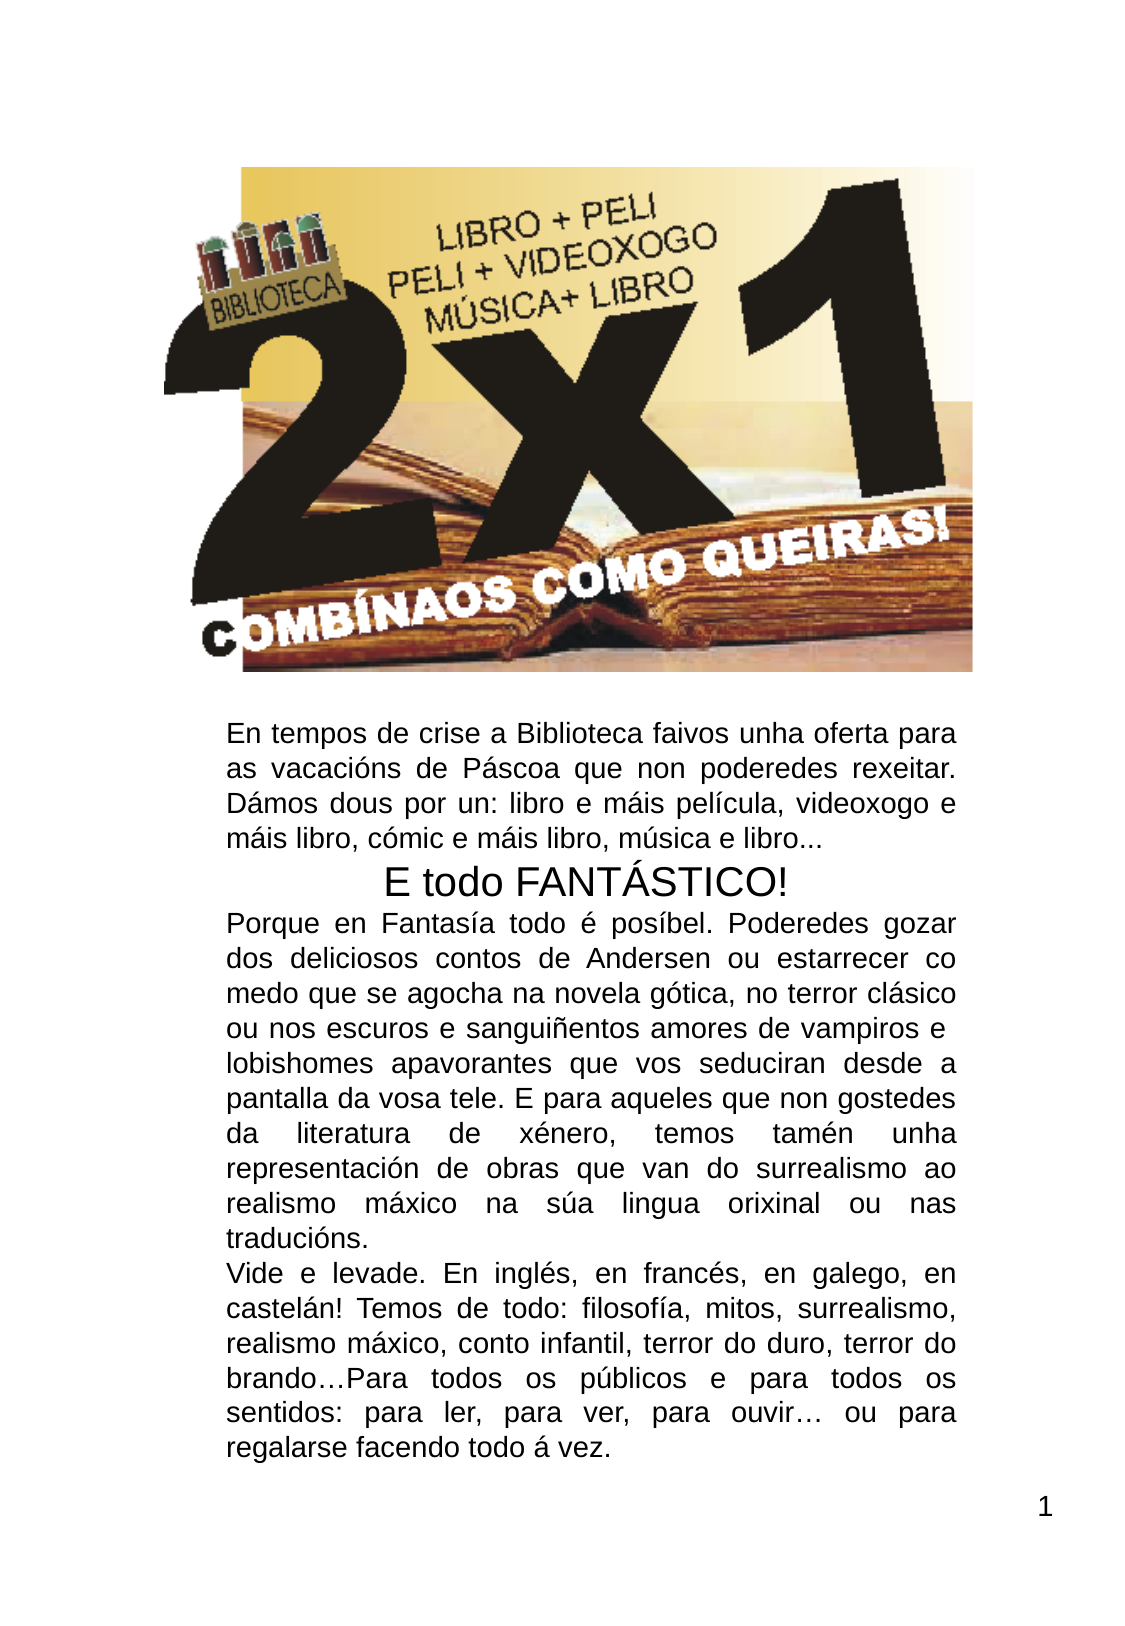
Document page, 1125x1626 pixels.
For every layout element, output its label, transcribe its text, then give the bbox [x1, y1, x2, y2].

subtitle En tempos de crise a Biblioteca faivos unha oferta para as vacacións de Páscoa que non poderedes rexeitar. Dámos dous por un: libro e máis película, videoxogo e máis libro, cómic e máis libro, música e libro... E todo FANTÁSTICO! Porque en Fantasía todo é posíbel. Poderedes gozar dos deliciosos contos de Andersen ou estarrecer co medo que se agocha na novela gótica, no terror clásico ou nos escuros e sanguiñentos amores de vampiros e lobishomes apavorantes que vos seduciran desde a pantalla da vosa tele. E para aqueles que non gostedes da literatura de xénero, temos tamén unha representación de obras que van do surrealismo ao realismo máxico na súa lingua orixinal ou nas traducións. Vide e levade. En inglés, en francés, en galego, en castelán! Temos de todo: filosofía, mitos, surrealismo, realismo máxico, conto infantil, terror do duro, terror do brando…Para todos os públicos e para todos os sentidos: para ler, para ver, para ouvir… ou para regalarse facendo todo á vez. [210, 706, 973, 1481]
picture [163, 167, 978, 673]
slide_number 1 [806, 1479, 1069, 1593]
